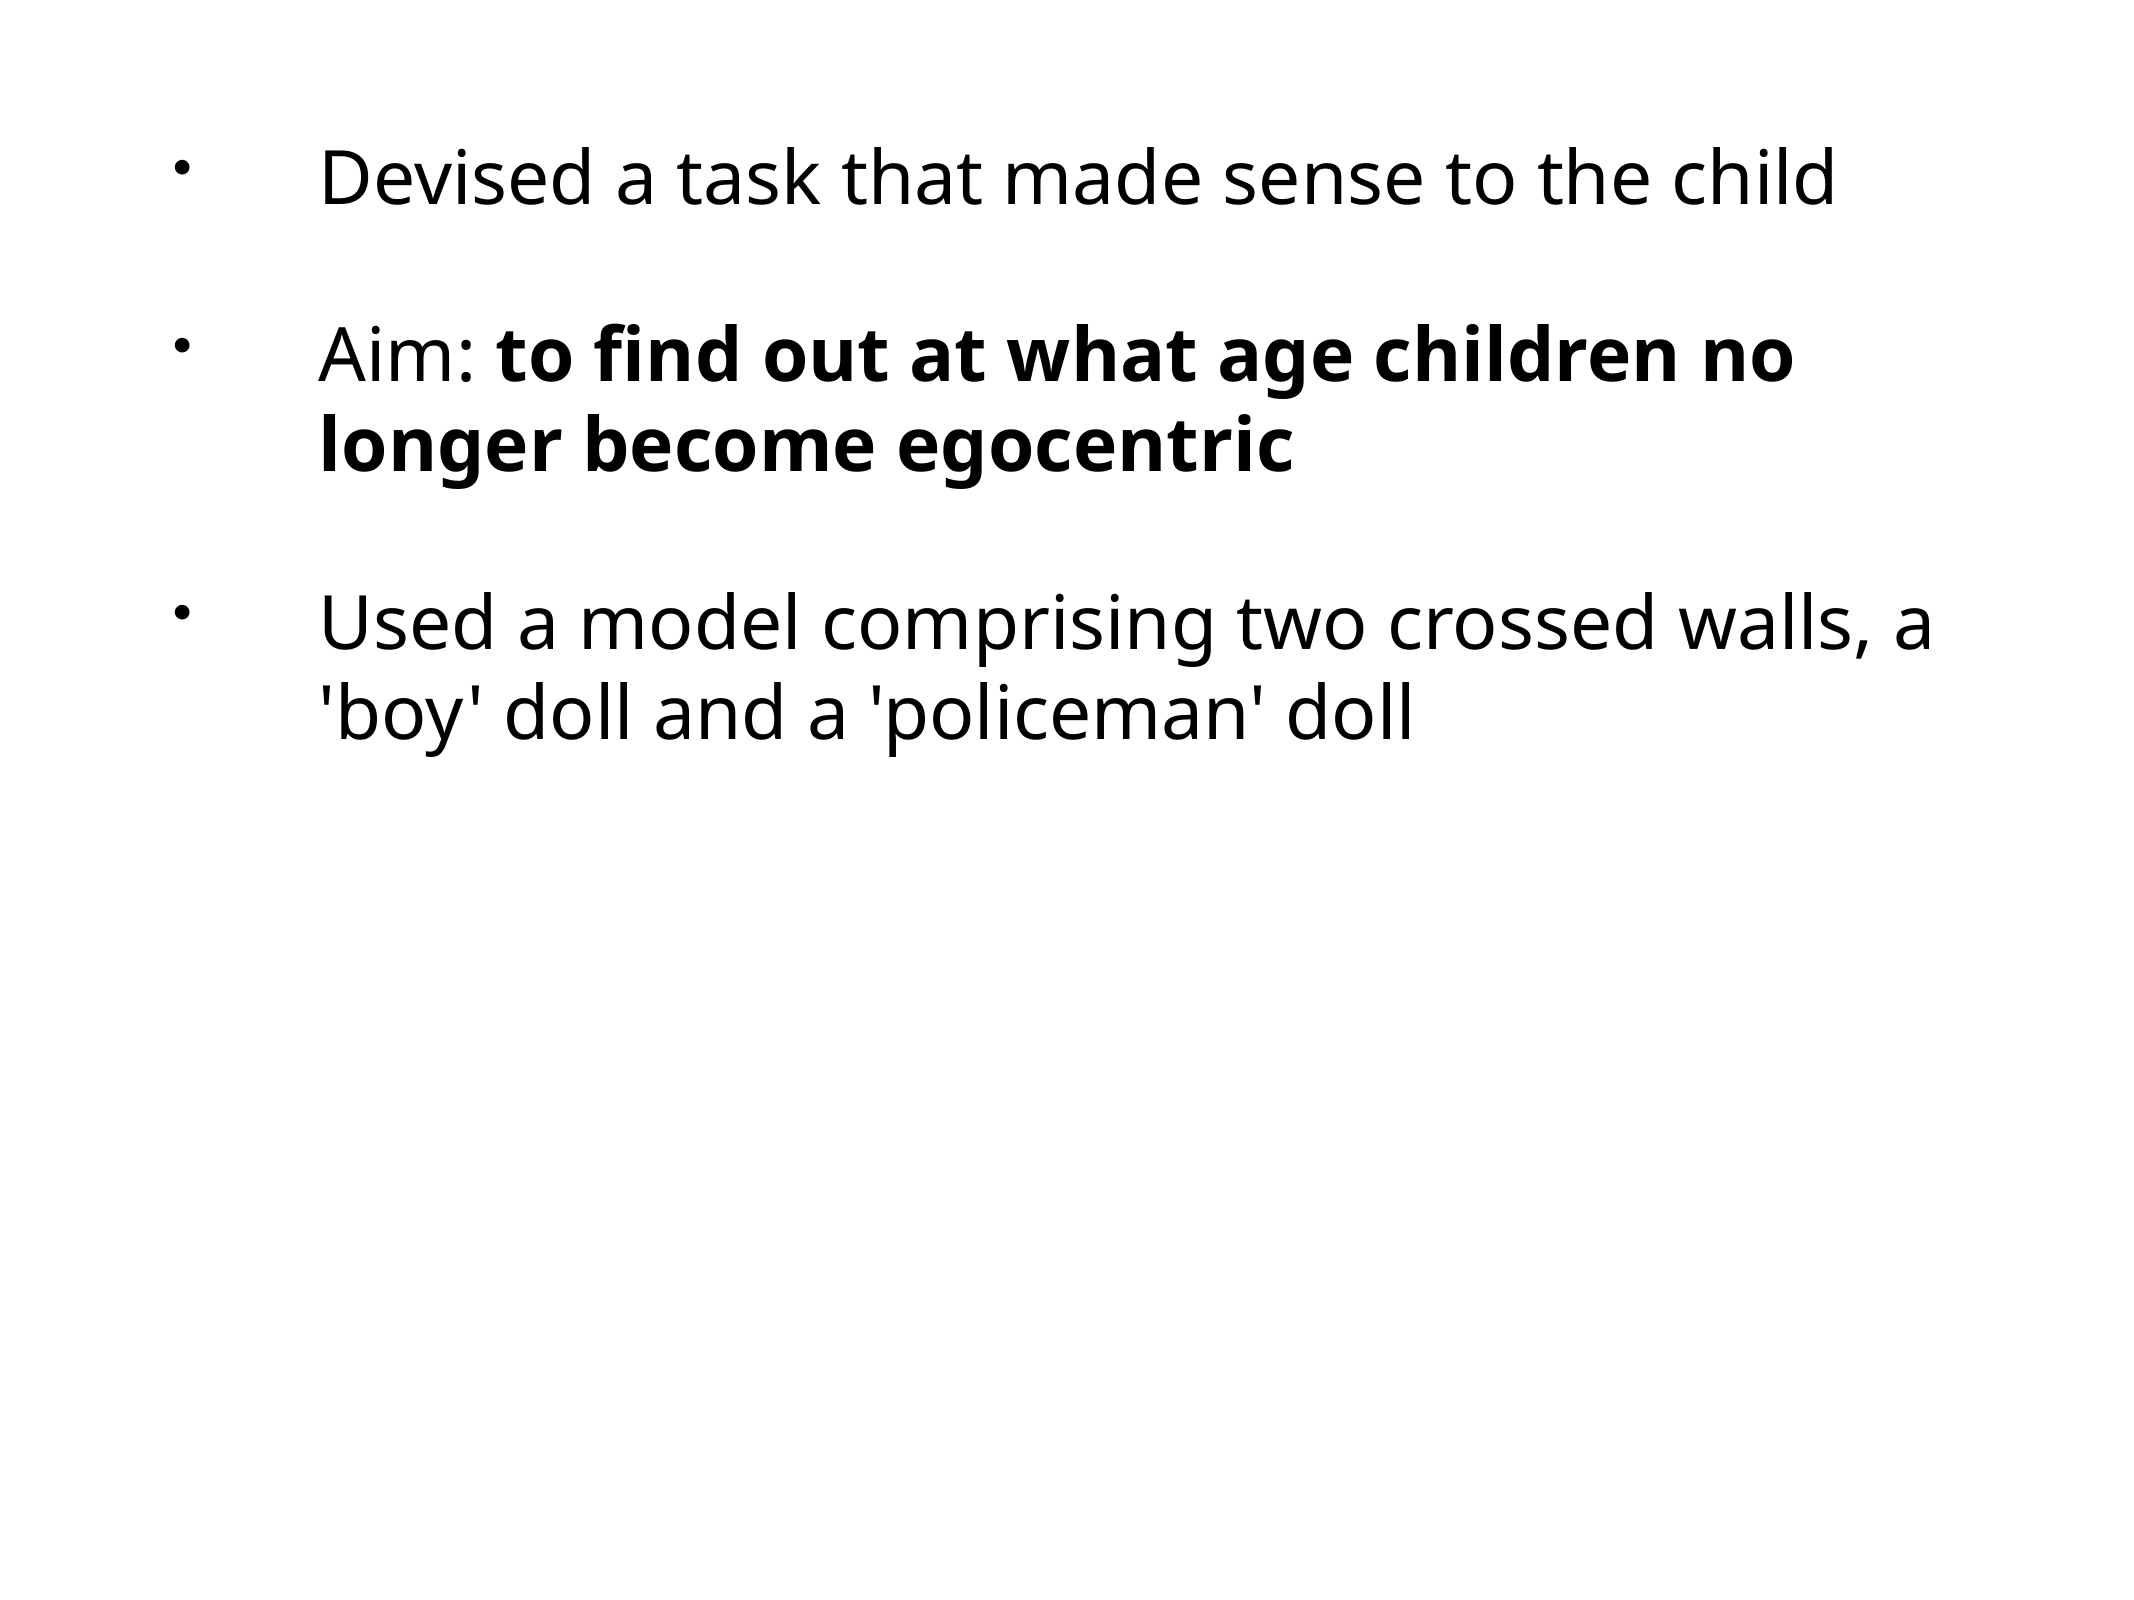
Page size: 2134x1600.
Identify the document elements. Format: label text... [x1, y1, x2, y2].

list Devised a task that made sense to the child Aim: to find out at what age children no longer become egocentric Used a model comprising two crossed walls, a 'boy' doll and a 'policeman' doll [172, 128, 1995, 1161]
